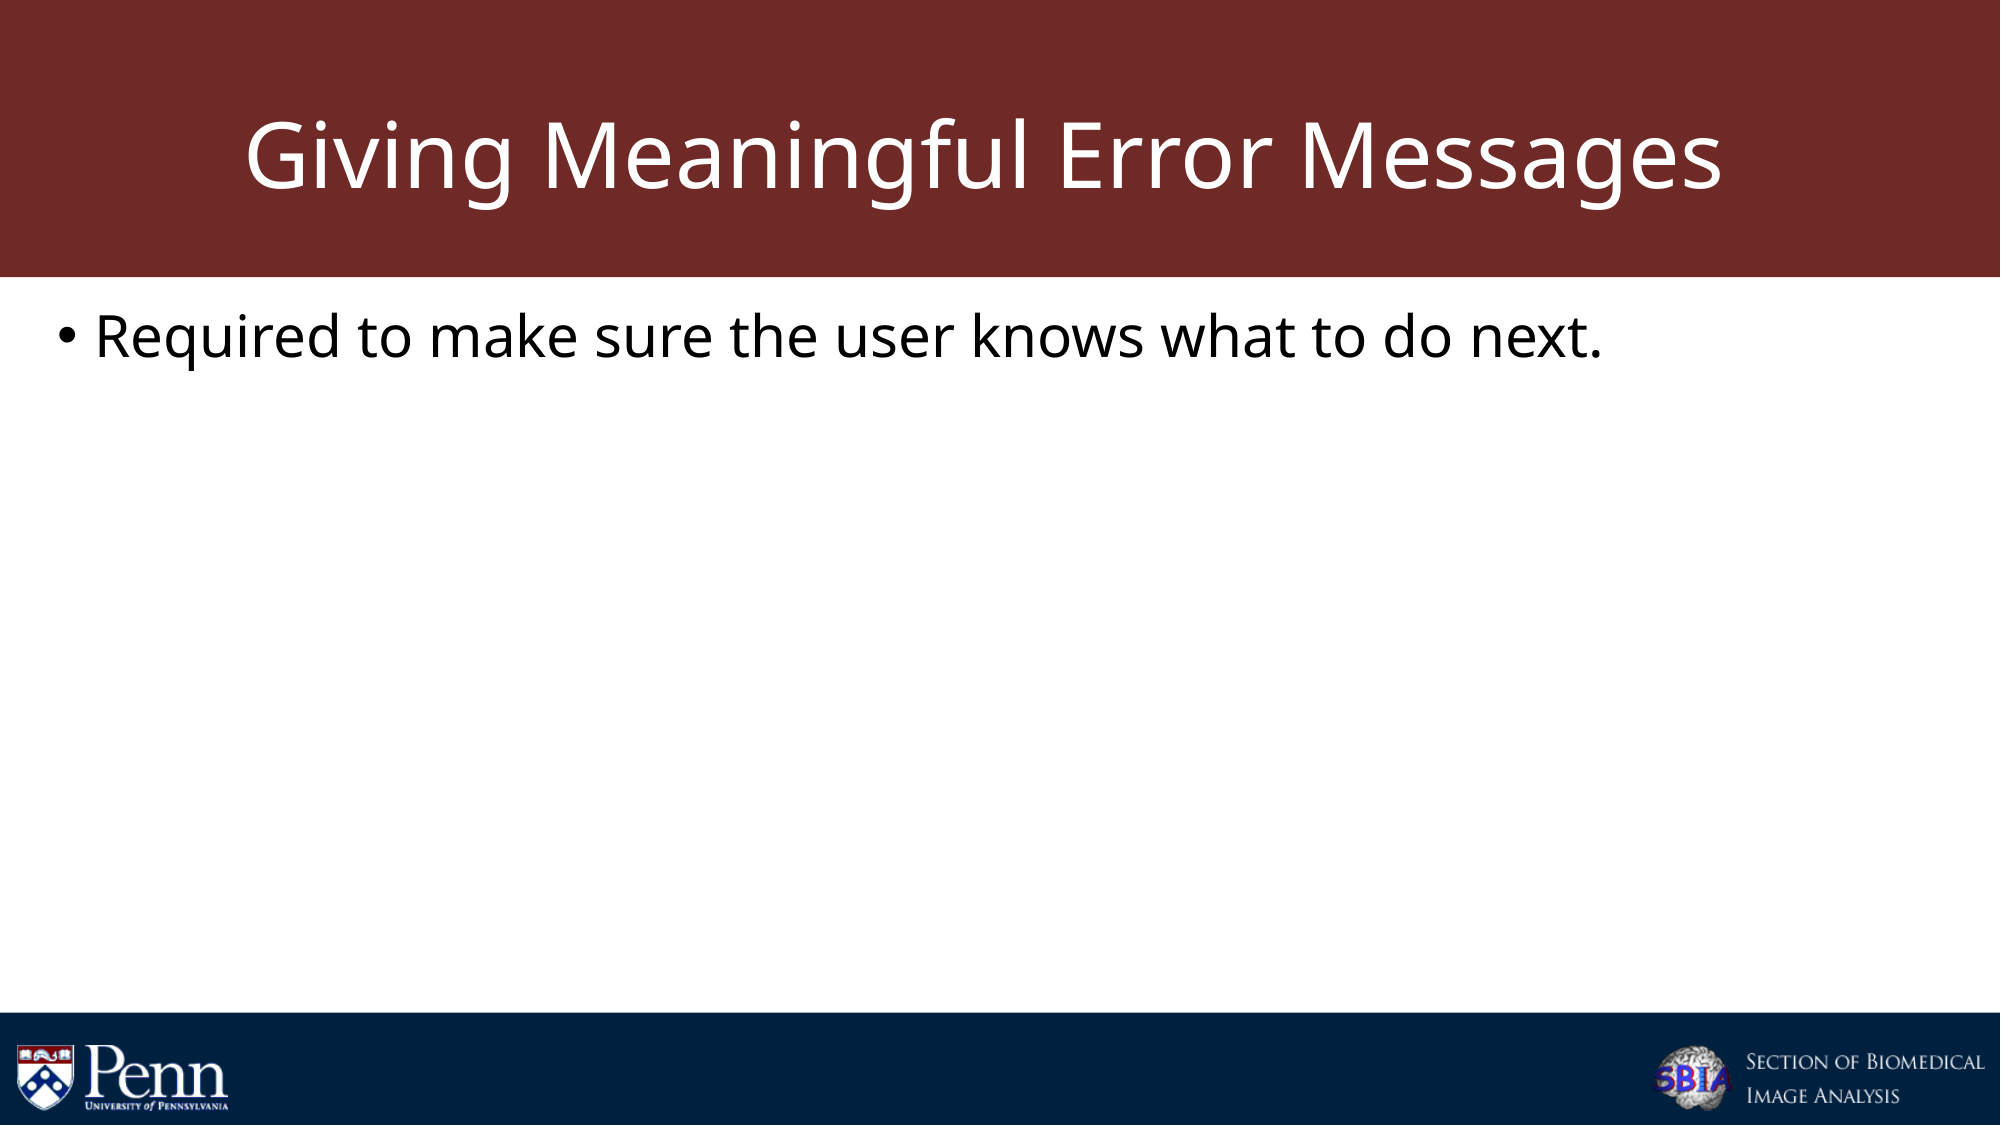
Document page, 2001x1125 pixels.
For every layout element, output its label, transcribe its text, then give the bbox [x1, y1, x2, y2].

list Required to make sure the user knows what to do next. [42, 299, 1952, 1009]
picture [1652, 1044, 1985, 1112]
title Giving Meaningful Error Messages [42, 43, 1952, 275]
picture [17, 1045, 228, 1111]
